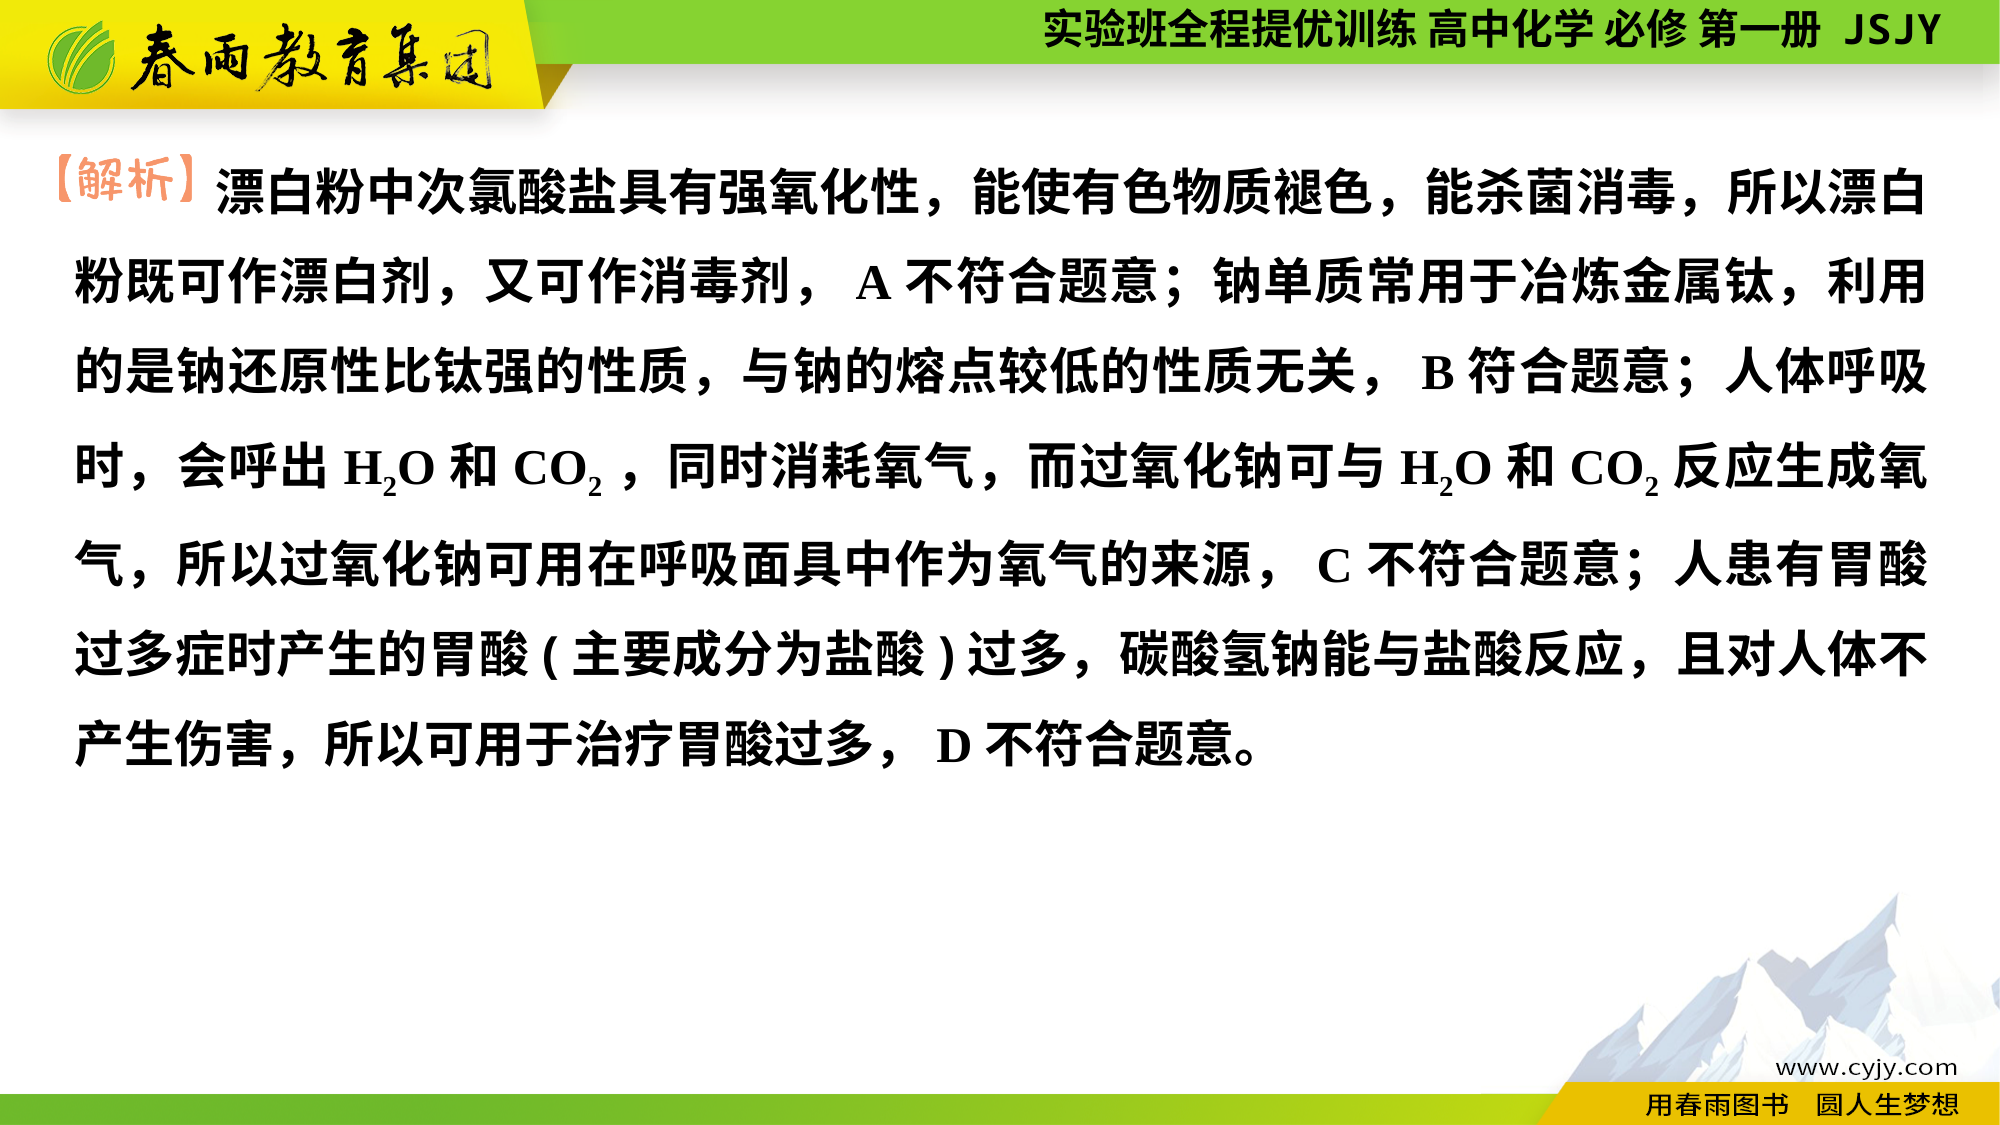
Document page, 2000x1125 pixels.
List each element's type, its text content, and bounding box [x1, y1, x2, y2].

picture [0, 0, 2000, 1125]
list 漂白粉中次氯酸盐具有强氧化性，能使有色物质褪色，能杀菌消毒，所以漂白粉既可作漂白剂，又可作消毒剂，A不符合题意；钠单质常用于冶炼金属钛，利用的是钠还原性比钛强的性质，与钠的熔点较低的性质无关，B符合题意；人体呼吸时，会呼出H2O和CO2，同时消耗氧气，而过氧化钠可与H2O和CO2反应生成氧气，所以过氧化钠可用在呼吸面具中作为氧气的来源，C不符合题意；人患有胃酸过多症时产生的胃酸(主要成分为盐酸)过多，碳酸氢钠能与盐酸反应，且对人体不产生伤害，所以可用于治疗胃酸过多，D不符合题意。 [59, 122, 1944, 763]
